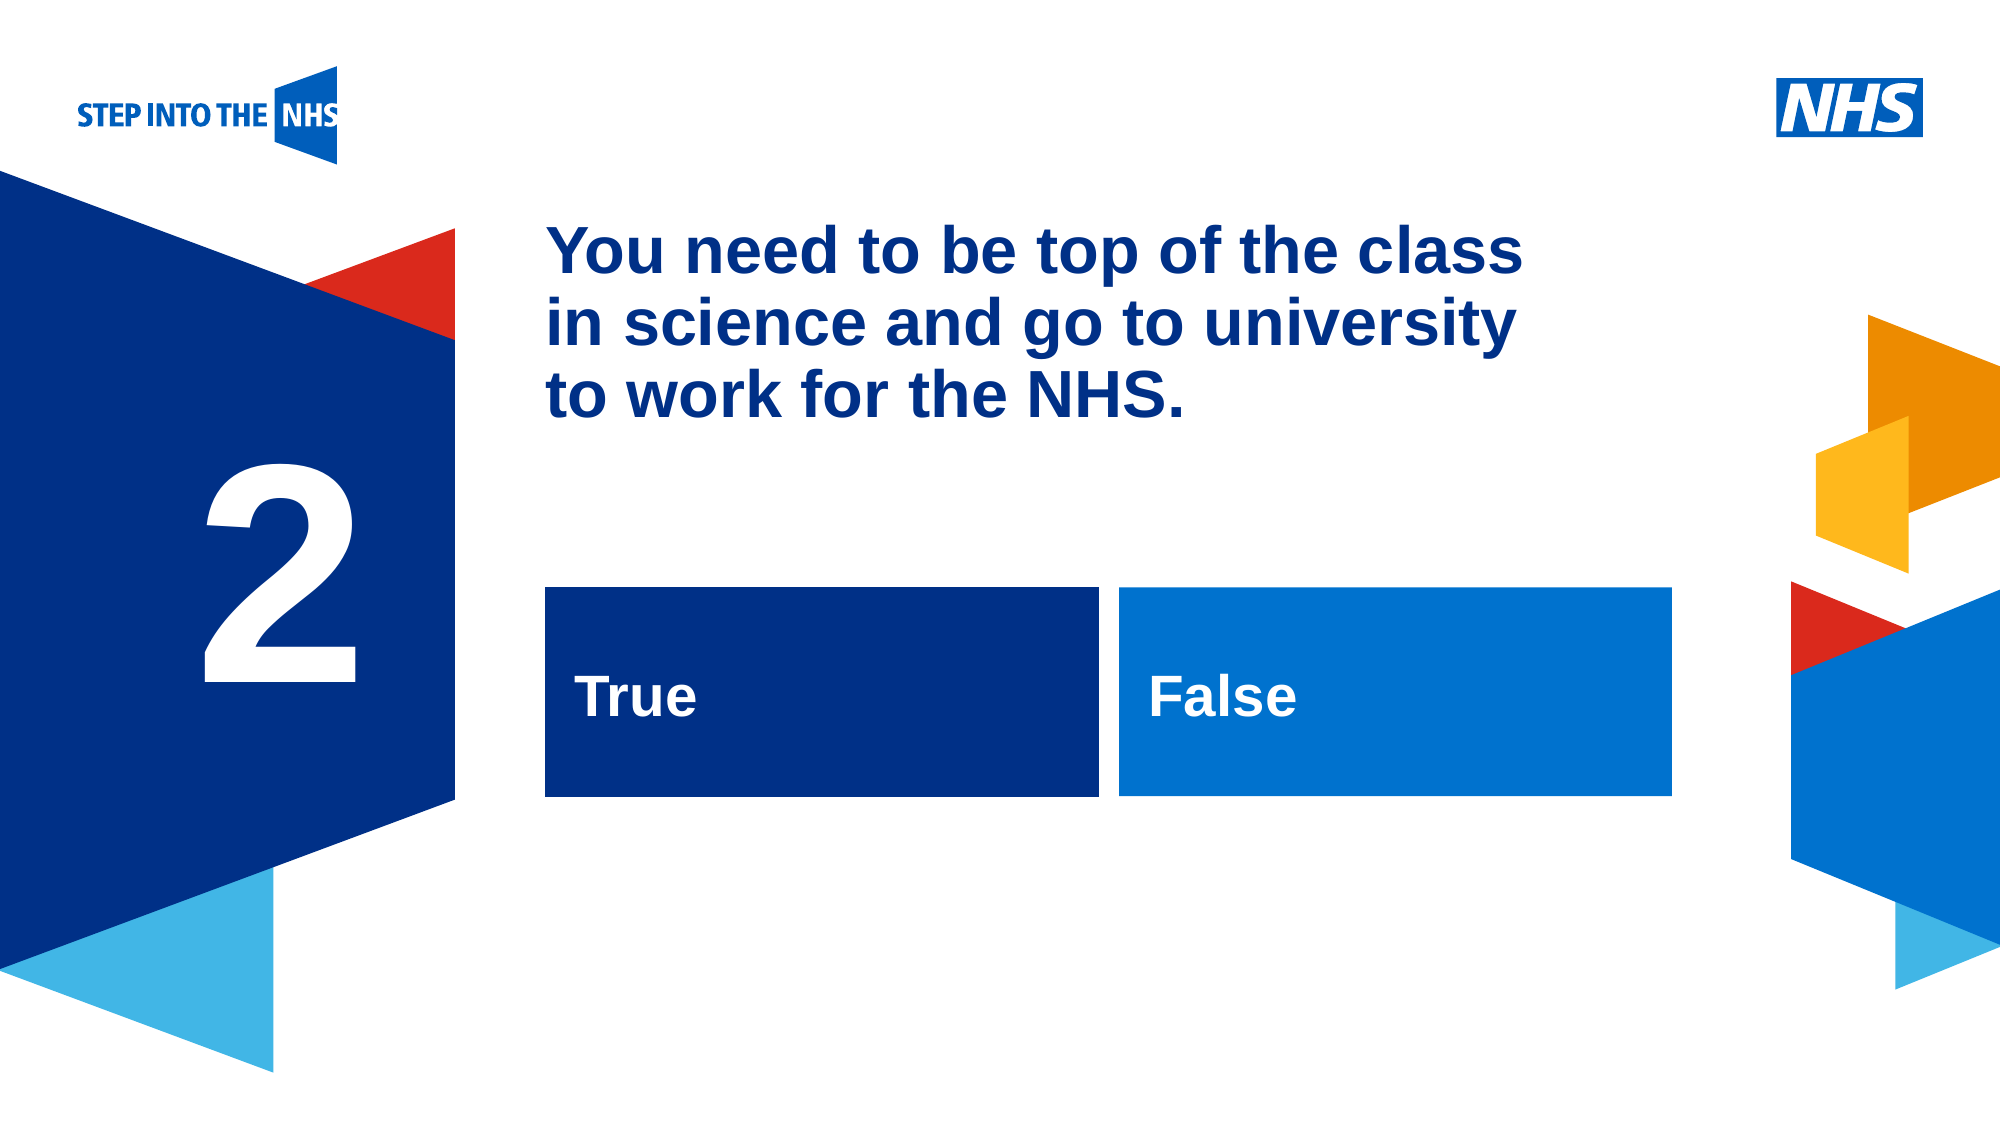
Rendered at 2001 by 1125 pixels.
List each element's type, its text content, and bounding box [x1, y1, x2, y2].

text_box False [1119, 587, 1672, 797]
text_box 2 [194, 412, 401, 713]
title You need to be top of the class in science and go to university to work for the NHS. [545, 216, 1673, 343]
text_box True [545, 587, 1099, 797]
